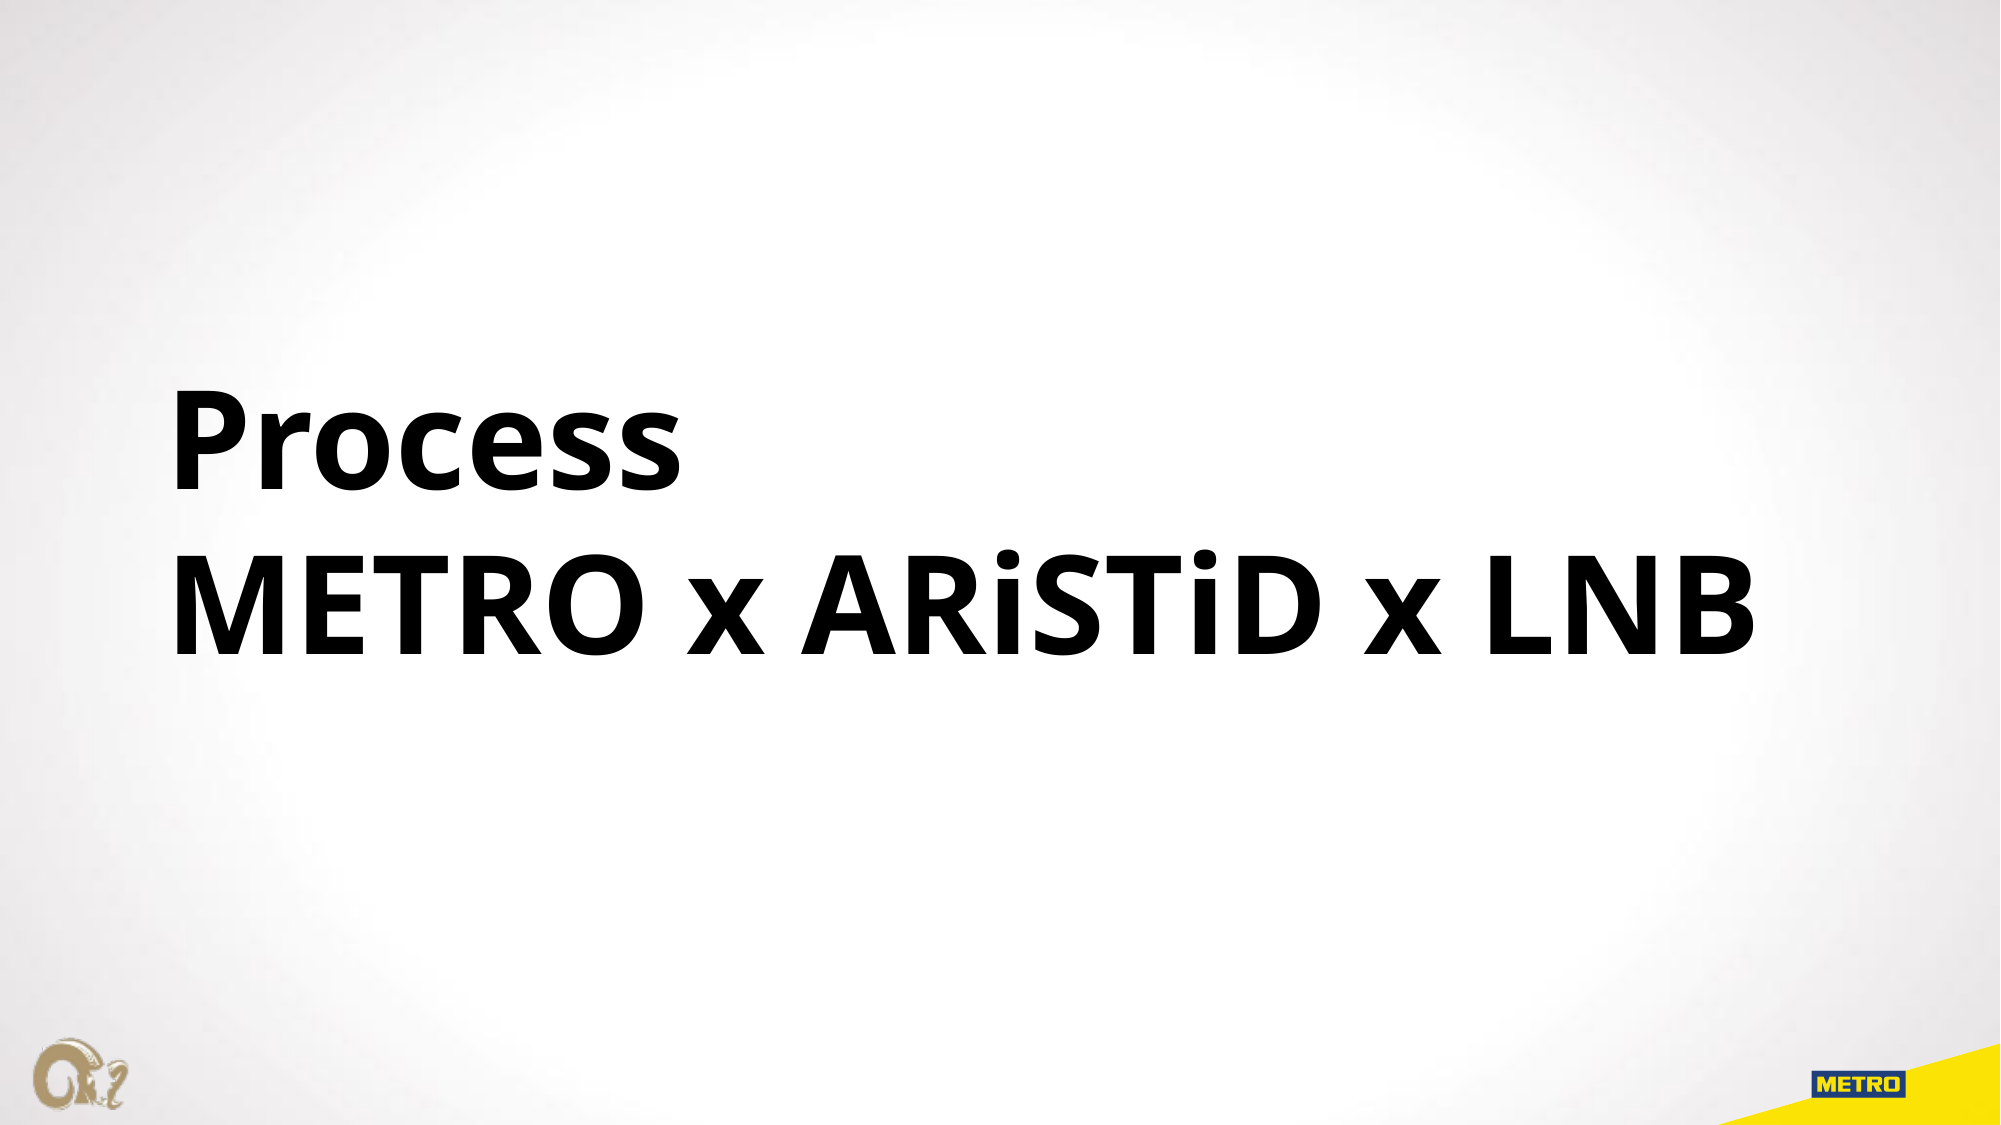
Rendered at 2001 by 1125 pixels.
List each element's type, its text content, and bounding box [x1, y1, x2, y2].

picture [0, 0, 2000, 1125]
title Process METRO x ARiSTiD x LNB [150, 396, 1850, 638]
